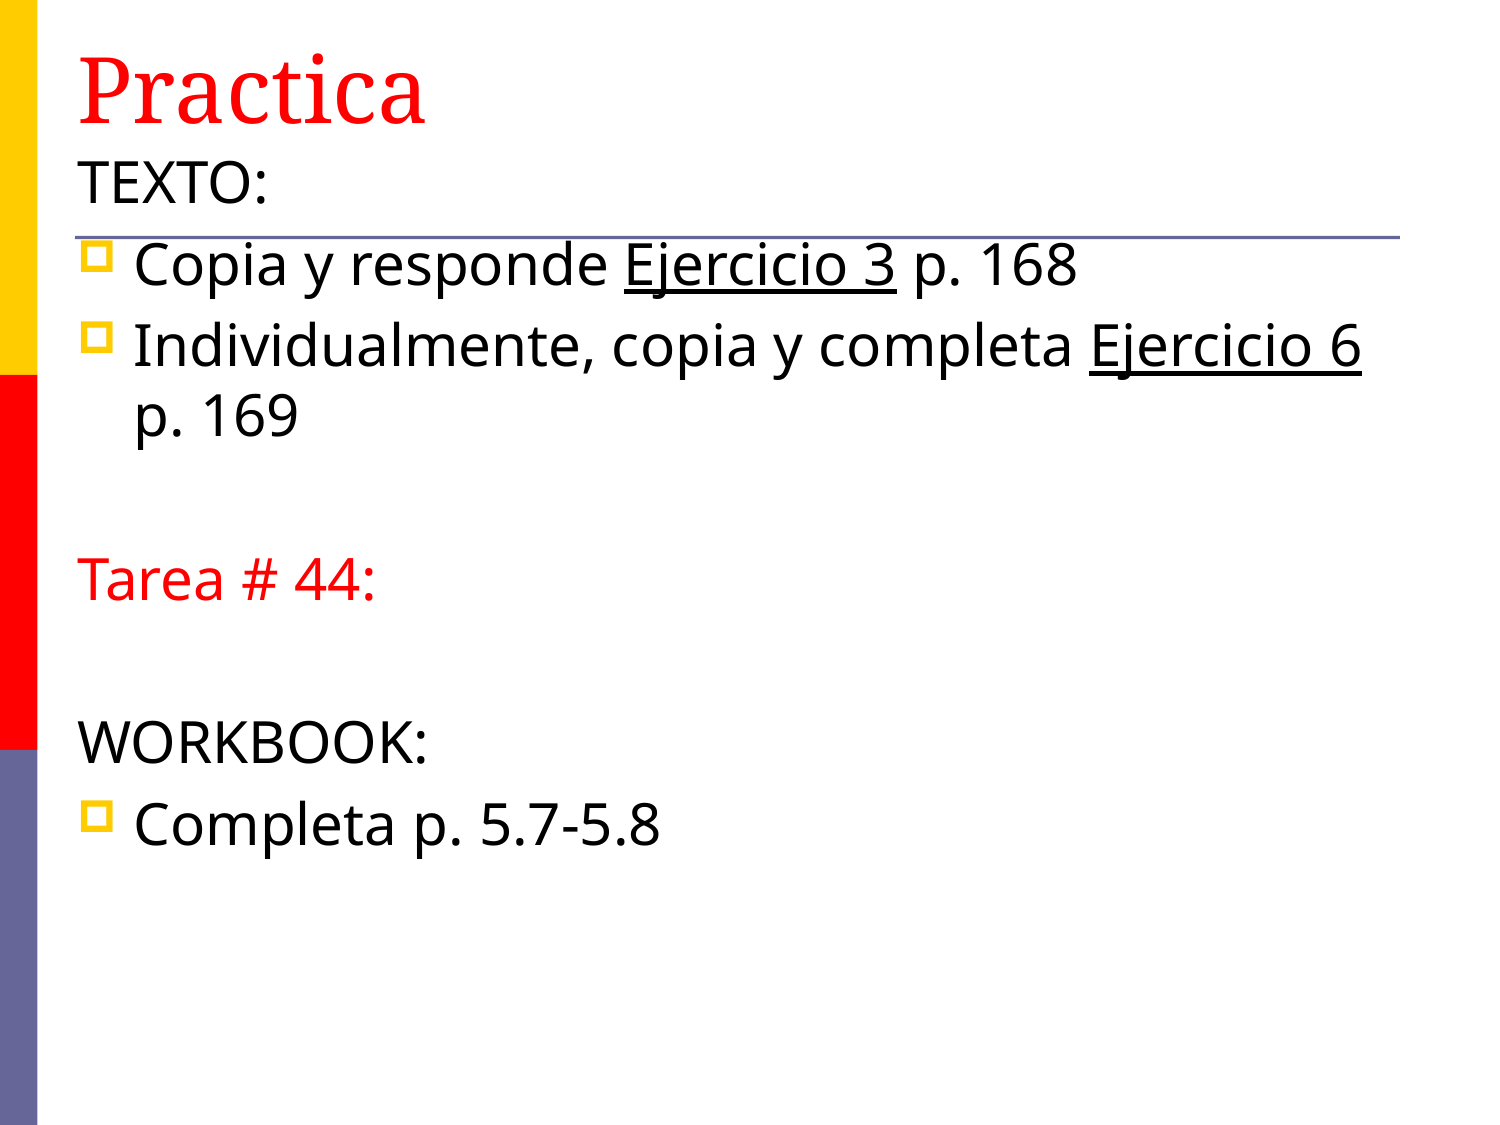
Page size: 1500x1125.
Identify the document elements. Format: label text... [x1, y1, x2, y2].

list TEXTO: Copia y responde Ejercicio 3 p. 168 Individualmente, copia y completa Ejercicio 6 p. 169 Tarea # 44: WORKBOOK: Completa p. 5.7-5.8 [62, 137, 1413, 881]
title Practica [62, 0, 1413, 137]
